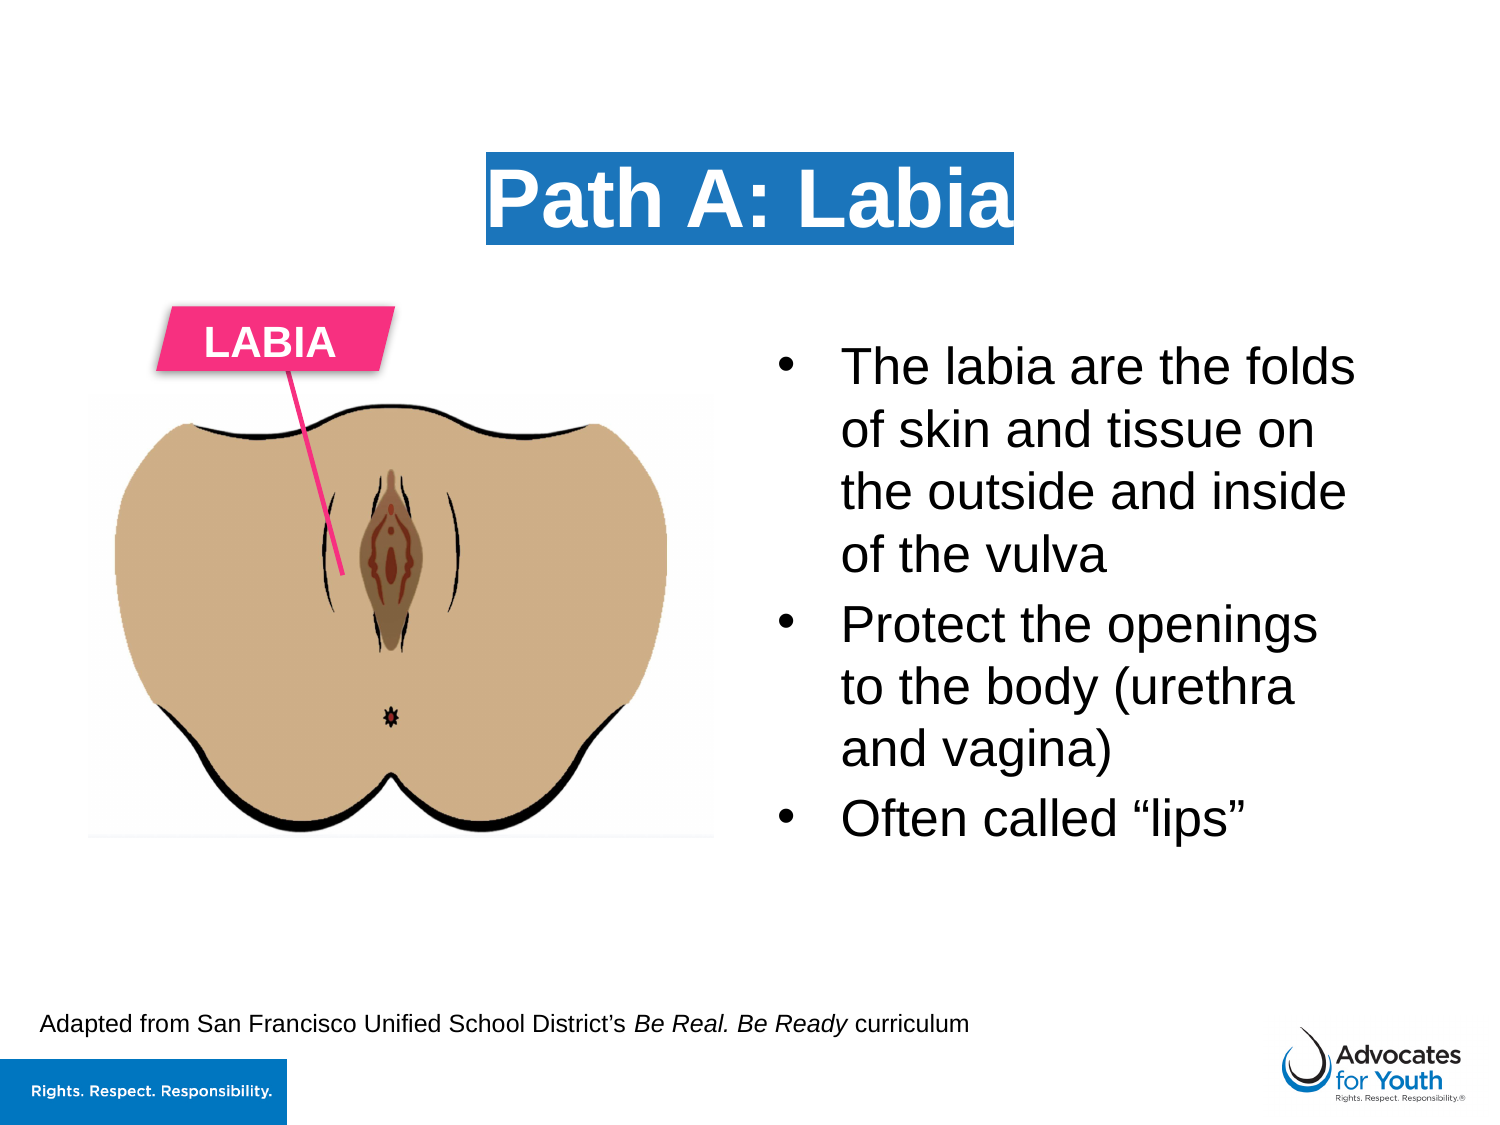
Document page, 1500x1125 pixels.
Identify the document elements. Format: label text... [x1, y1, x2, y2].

text_box [156, 306, 188, 371]
text_box Adapted from San Francisco Unified School District’s Be Real. Be Ready curriculum [24, 999, 1270, 1045]
title Path A: Labia [112, 99, 1388, 288]
picture [1263, 1015, 1489, 1117]
list The labia are the folds of skin and tissue on the outside and inside of the vulva Protect the openings to the body (urethra and vagina) Often called “lips” [750, 324, 1388, 1000]
text_box LABIA [188, 299, 363, 382]
text_box [363, 306, 396, 371]
picture [87, 393, 715, 839]
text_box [286, 366, 343, 576]
picture [0, 1059, 287, 1125]
